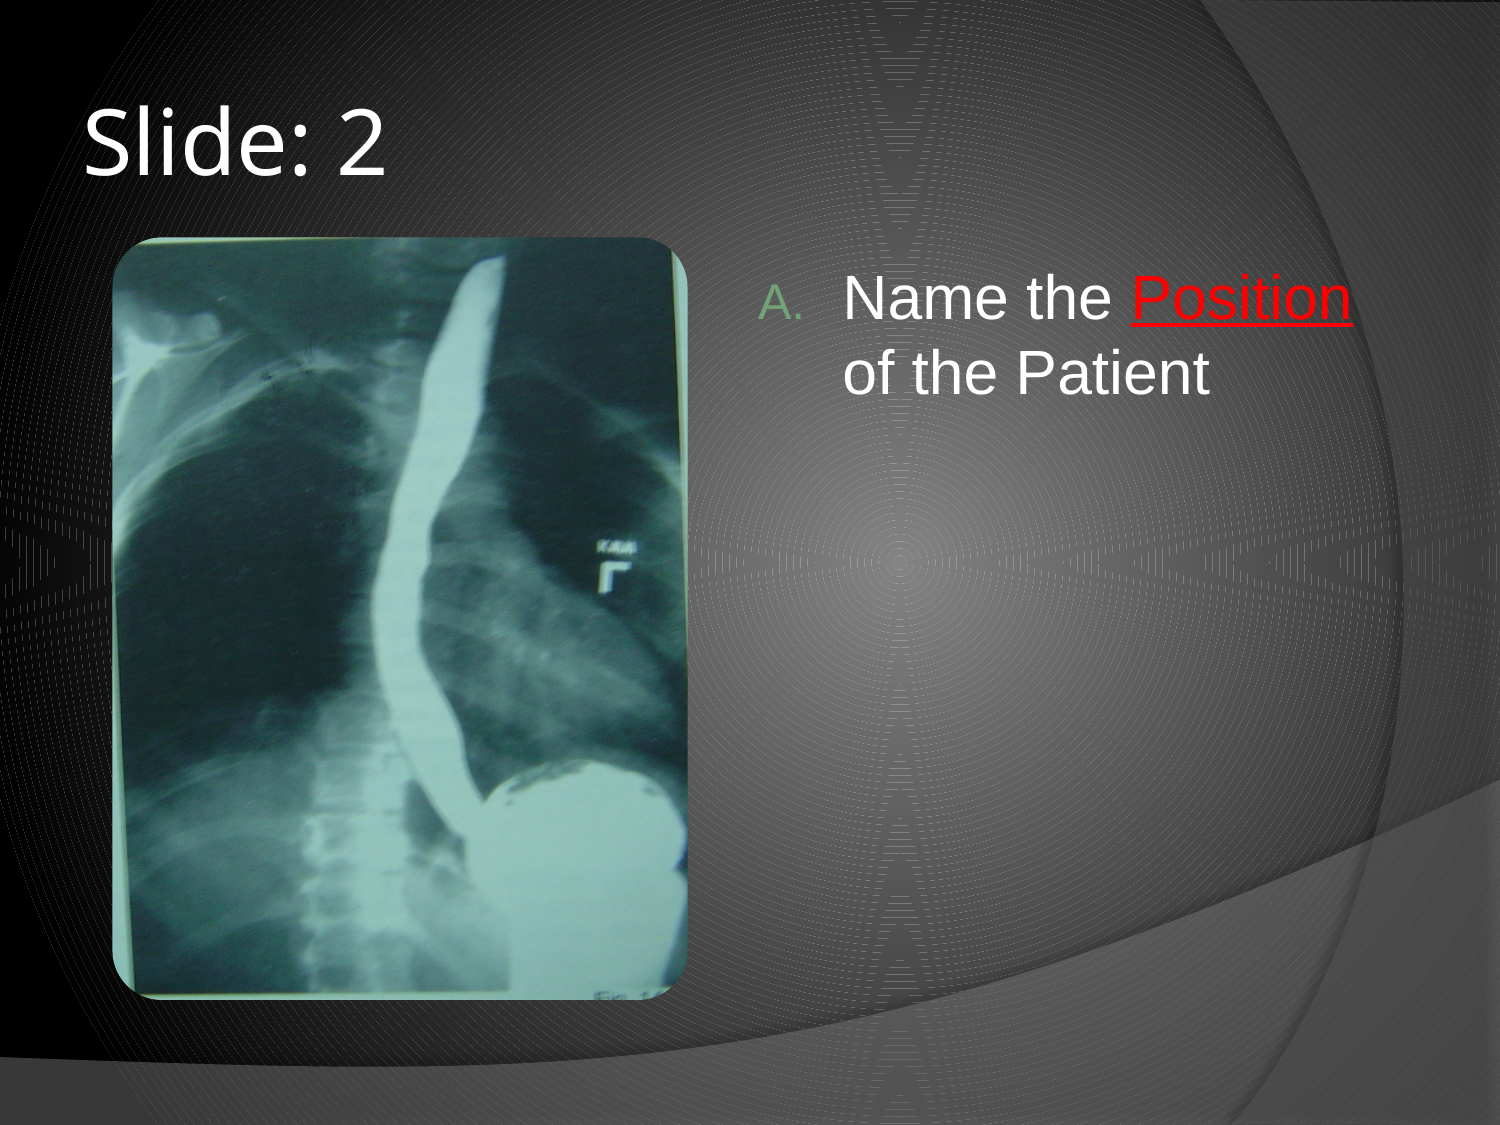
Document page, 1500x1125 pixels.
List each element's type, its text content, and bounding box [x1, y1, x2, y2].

title Slide: 2 [75, 45, 1300, 233]
picture [112, 237, 688, 1001]
list Name the Position of the Patient [737, 249, 1425, 1000]
